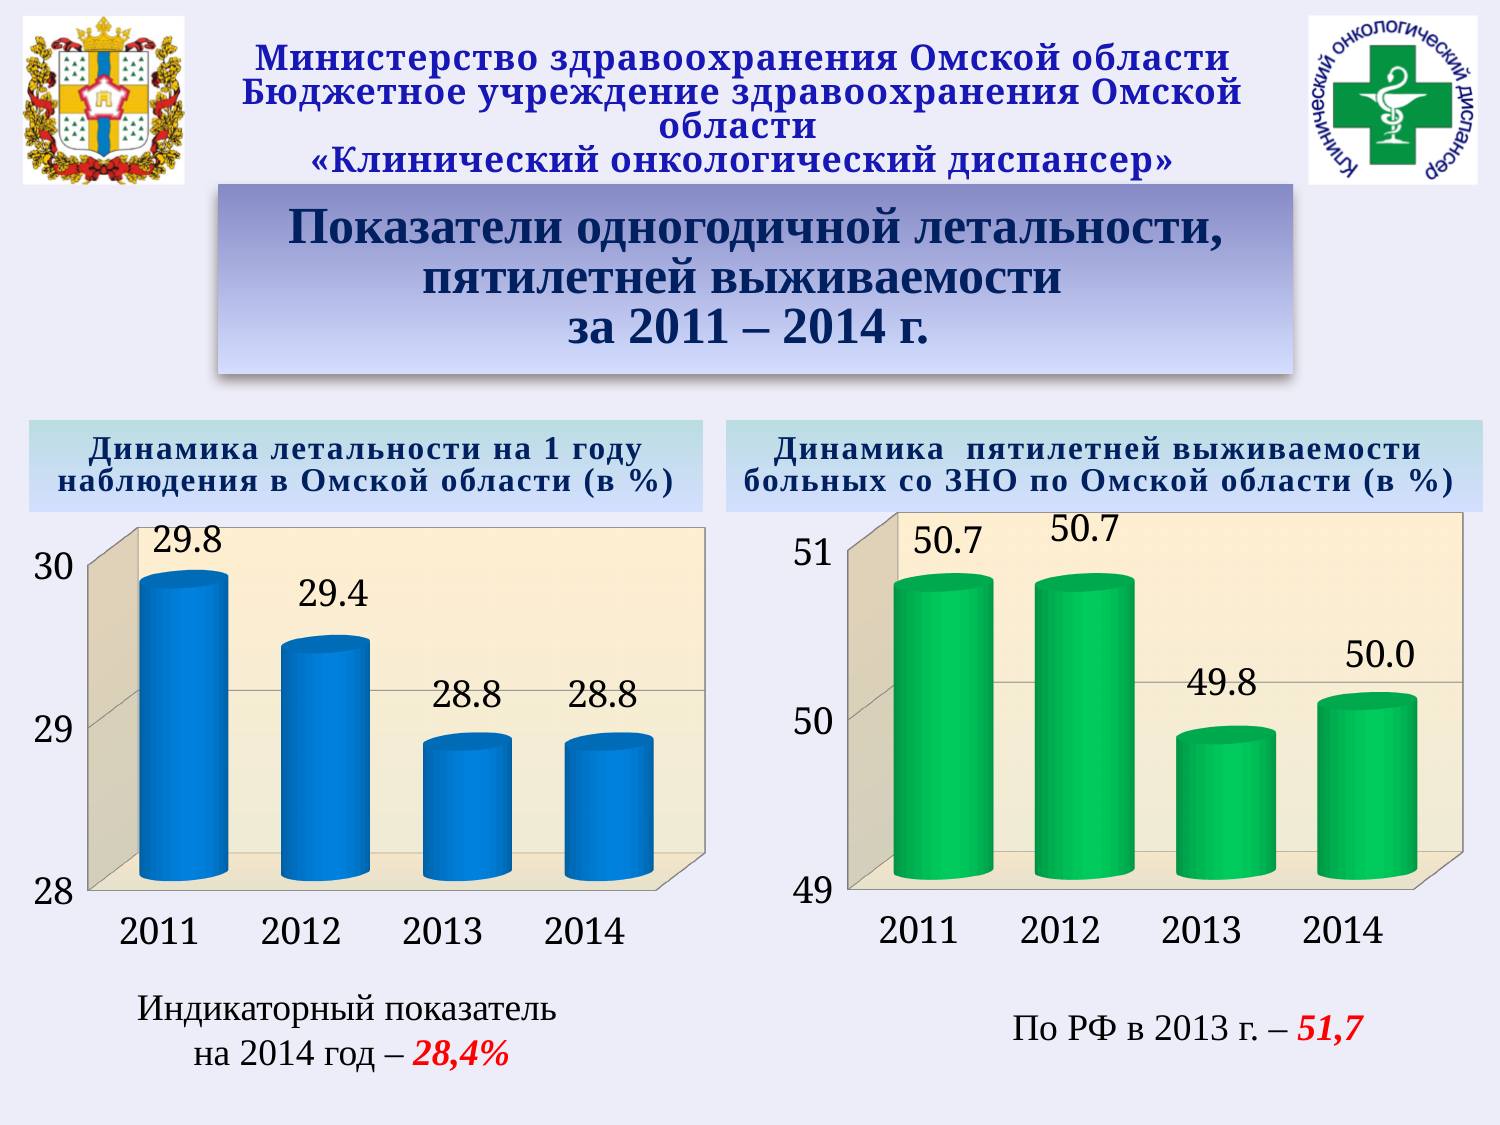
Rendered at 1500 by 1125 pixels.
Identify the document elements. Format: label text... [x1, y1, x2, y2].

text_box Динамика летальности на 1 году наблюдения в Омской области (в %) [29, 420, 703, 510]
chart [773, 500, 1483, 965]
text_box Показатели одногодичной летальности, пятилетней выживаемости за 2011 – 2014 г. [218, 203, 1294, 374]
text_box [22, 15, 1478, 185]
chart [11, 512, 727, 965]
text_box Индикаторный показатель на 2014 год – 28,4% [41, 982, 663, 1081]
text_box По РФ в 2013 г. – 51,7 [997, 996, 1378, 1056]
text_box Динамика пятилетней выживаемости больных со ЗНО по Омской области (в %) [726, 420, 1483, 512]
